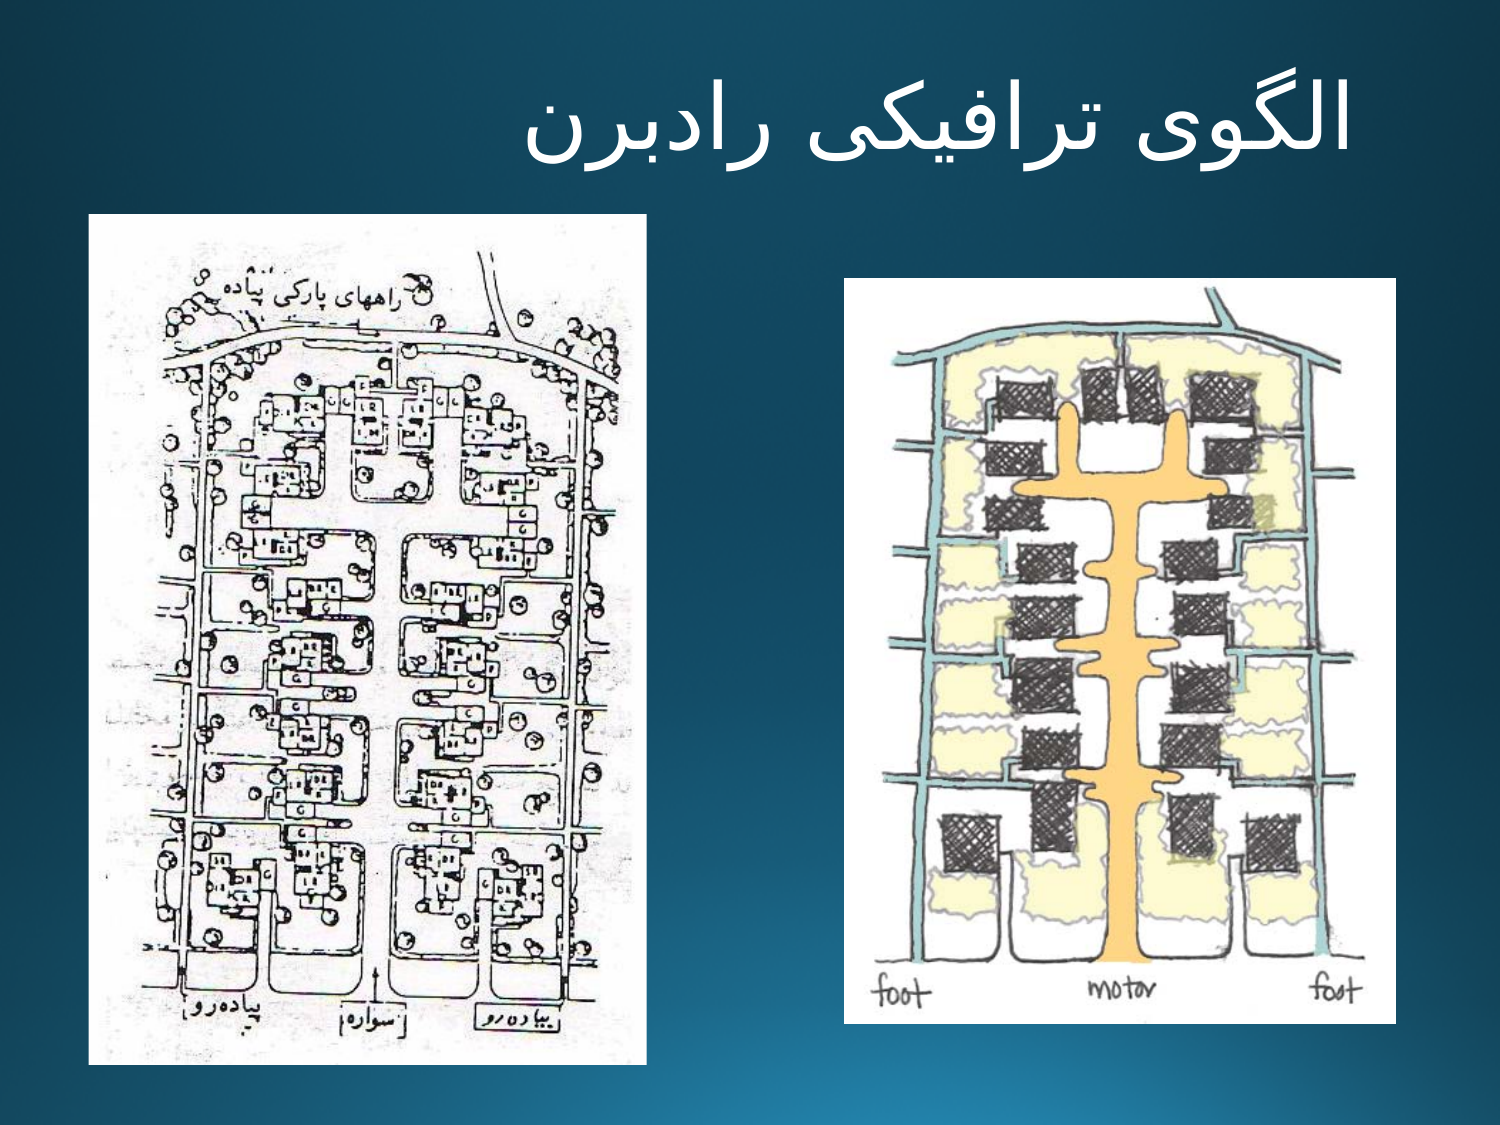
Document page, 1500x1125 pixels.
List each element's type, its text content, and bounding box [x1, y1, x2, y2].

title الگوی ترافیکی رادبرن [147, 42, 1373, 197]
picture [0, 0, 1500, 1125]
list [88, 214, 647, 1065]
